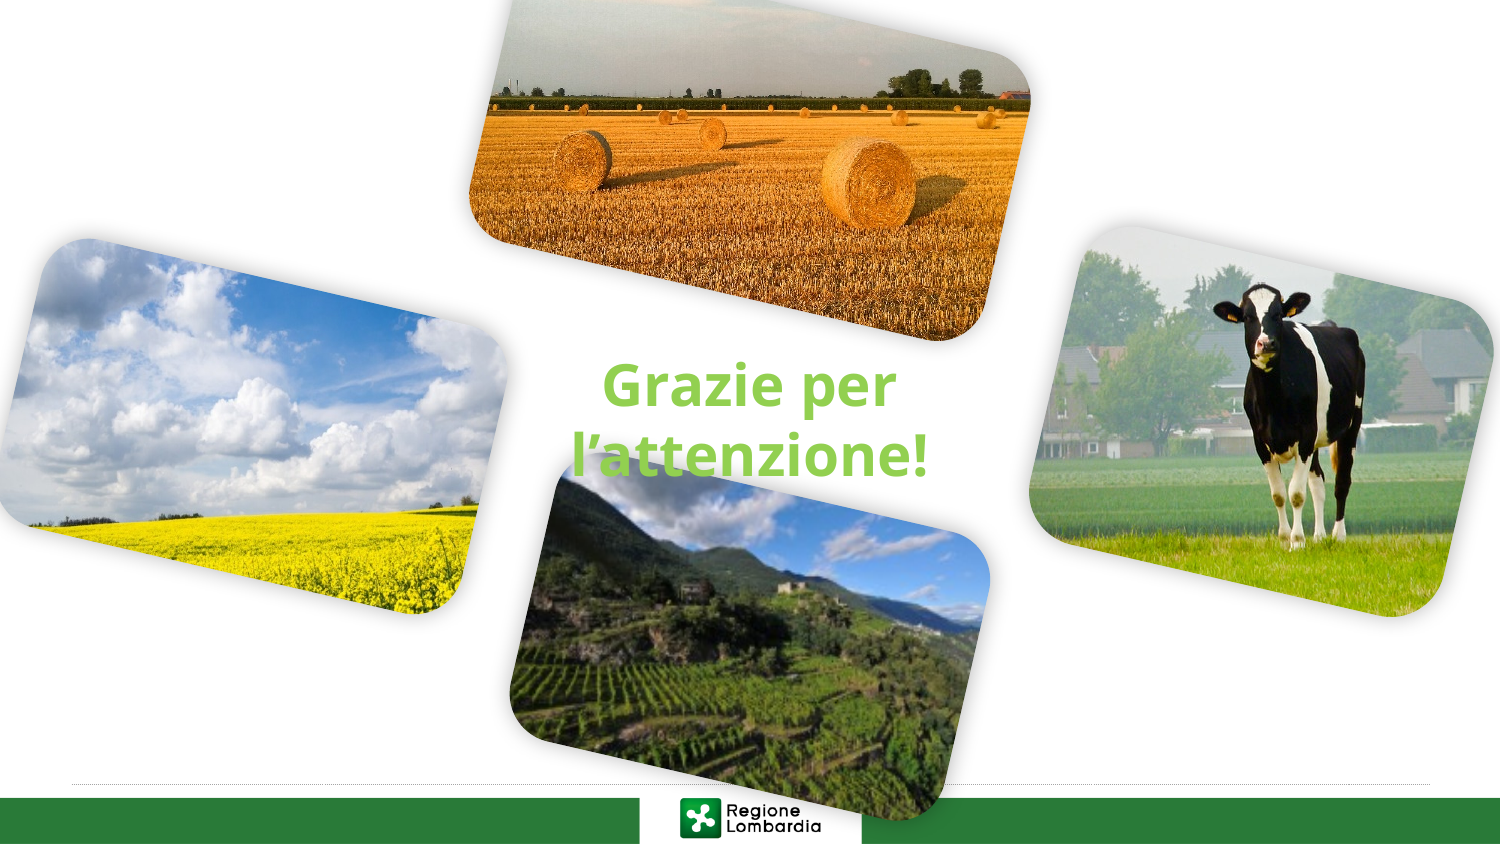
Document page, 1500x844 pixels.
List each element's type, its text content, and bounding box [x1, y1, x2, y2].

picture [0, 0, 1500, 844]
title Grazie per l’attenzione! [557, 347, 943, 487]
